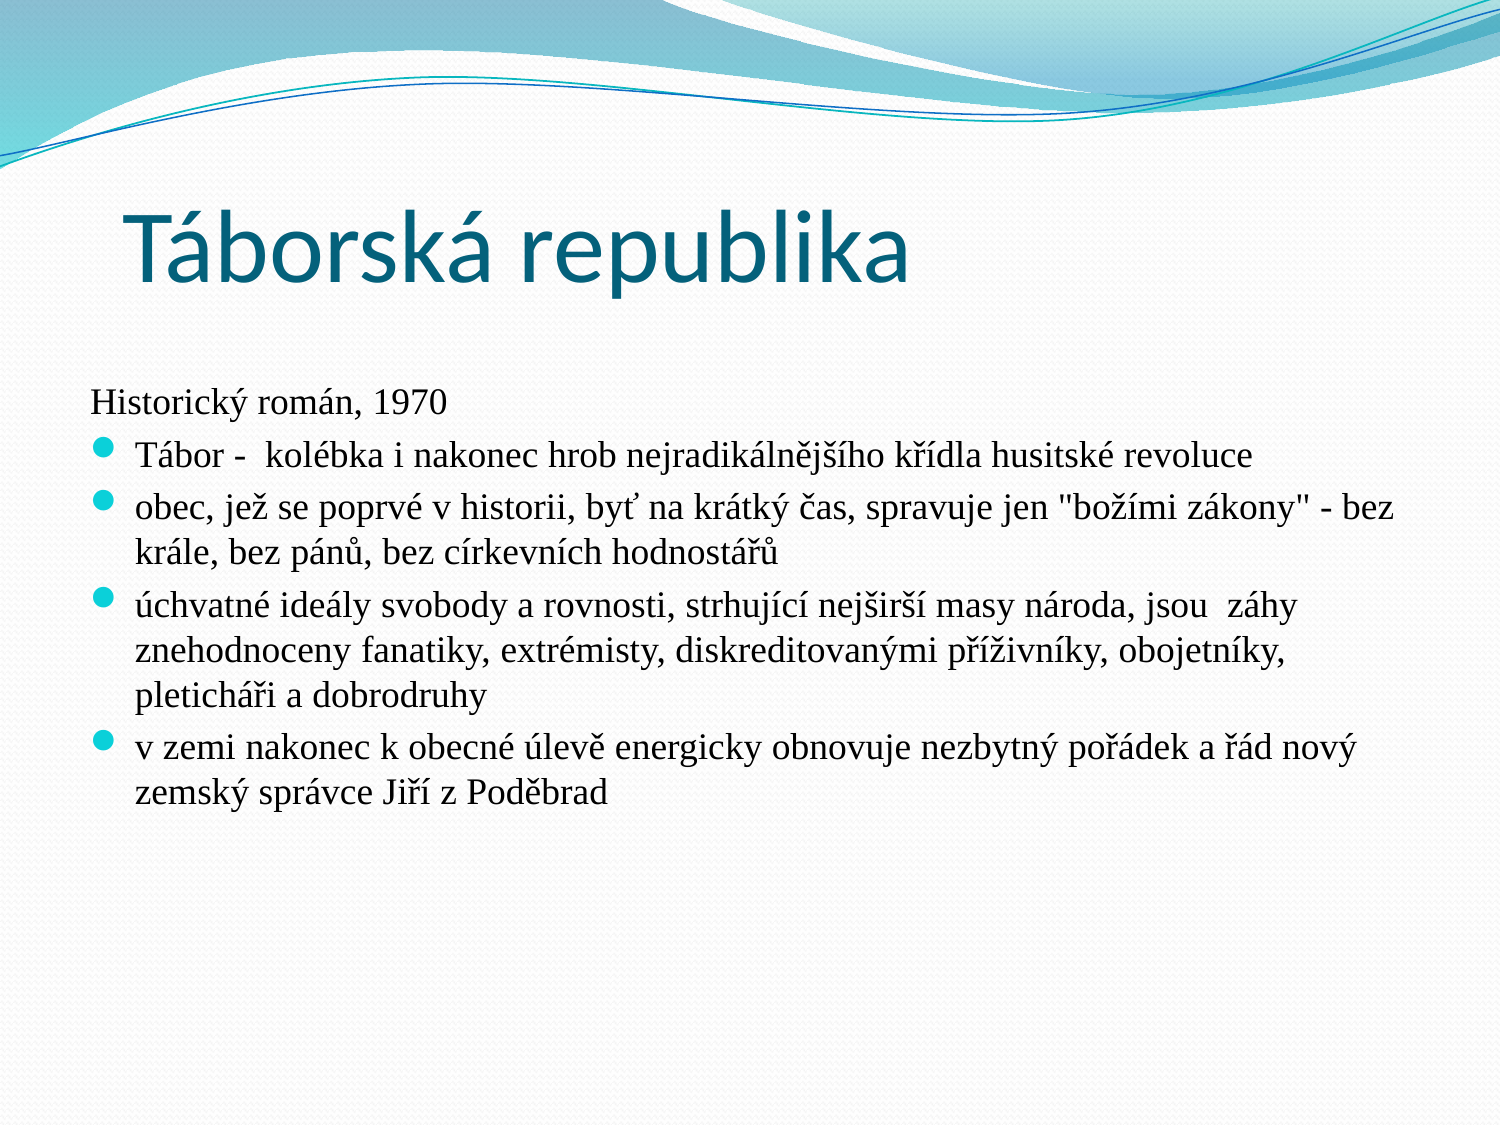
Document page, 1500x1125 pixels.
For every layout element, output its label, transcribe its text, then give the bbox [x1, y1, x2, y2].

list Historický román, 1970 Tábor - kolébka i nakonec hrob nejradikálnějšího křídla husitské revoluce obec, jež se poprvé v historii, byť na krátký čas, spravuje jen "božími zákony" - bez krále, bez pánů, bez církevních hodnostářů úchvatné ideály svobody a rovnosti, strhující nejširší masy národa, jsou záhy znehodnoceny fanatiky, extrémisty, diskreditovanými příživníky, obojetníky, pleticháři a dobrodruhy v zemi nakonec k obecné úlevě energicky obnovuje nezbytný pořádek a řád nový zemský správce Jiří z Poděbrad [74, 317, 1426, 1038]
title Táborská republika [74, 115, 1426, 304]
